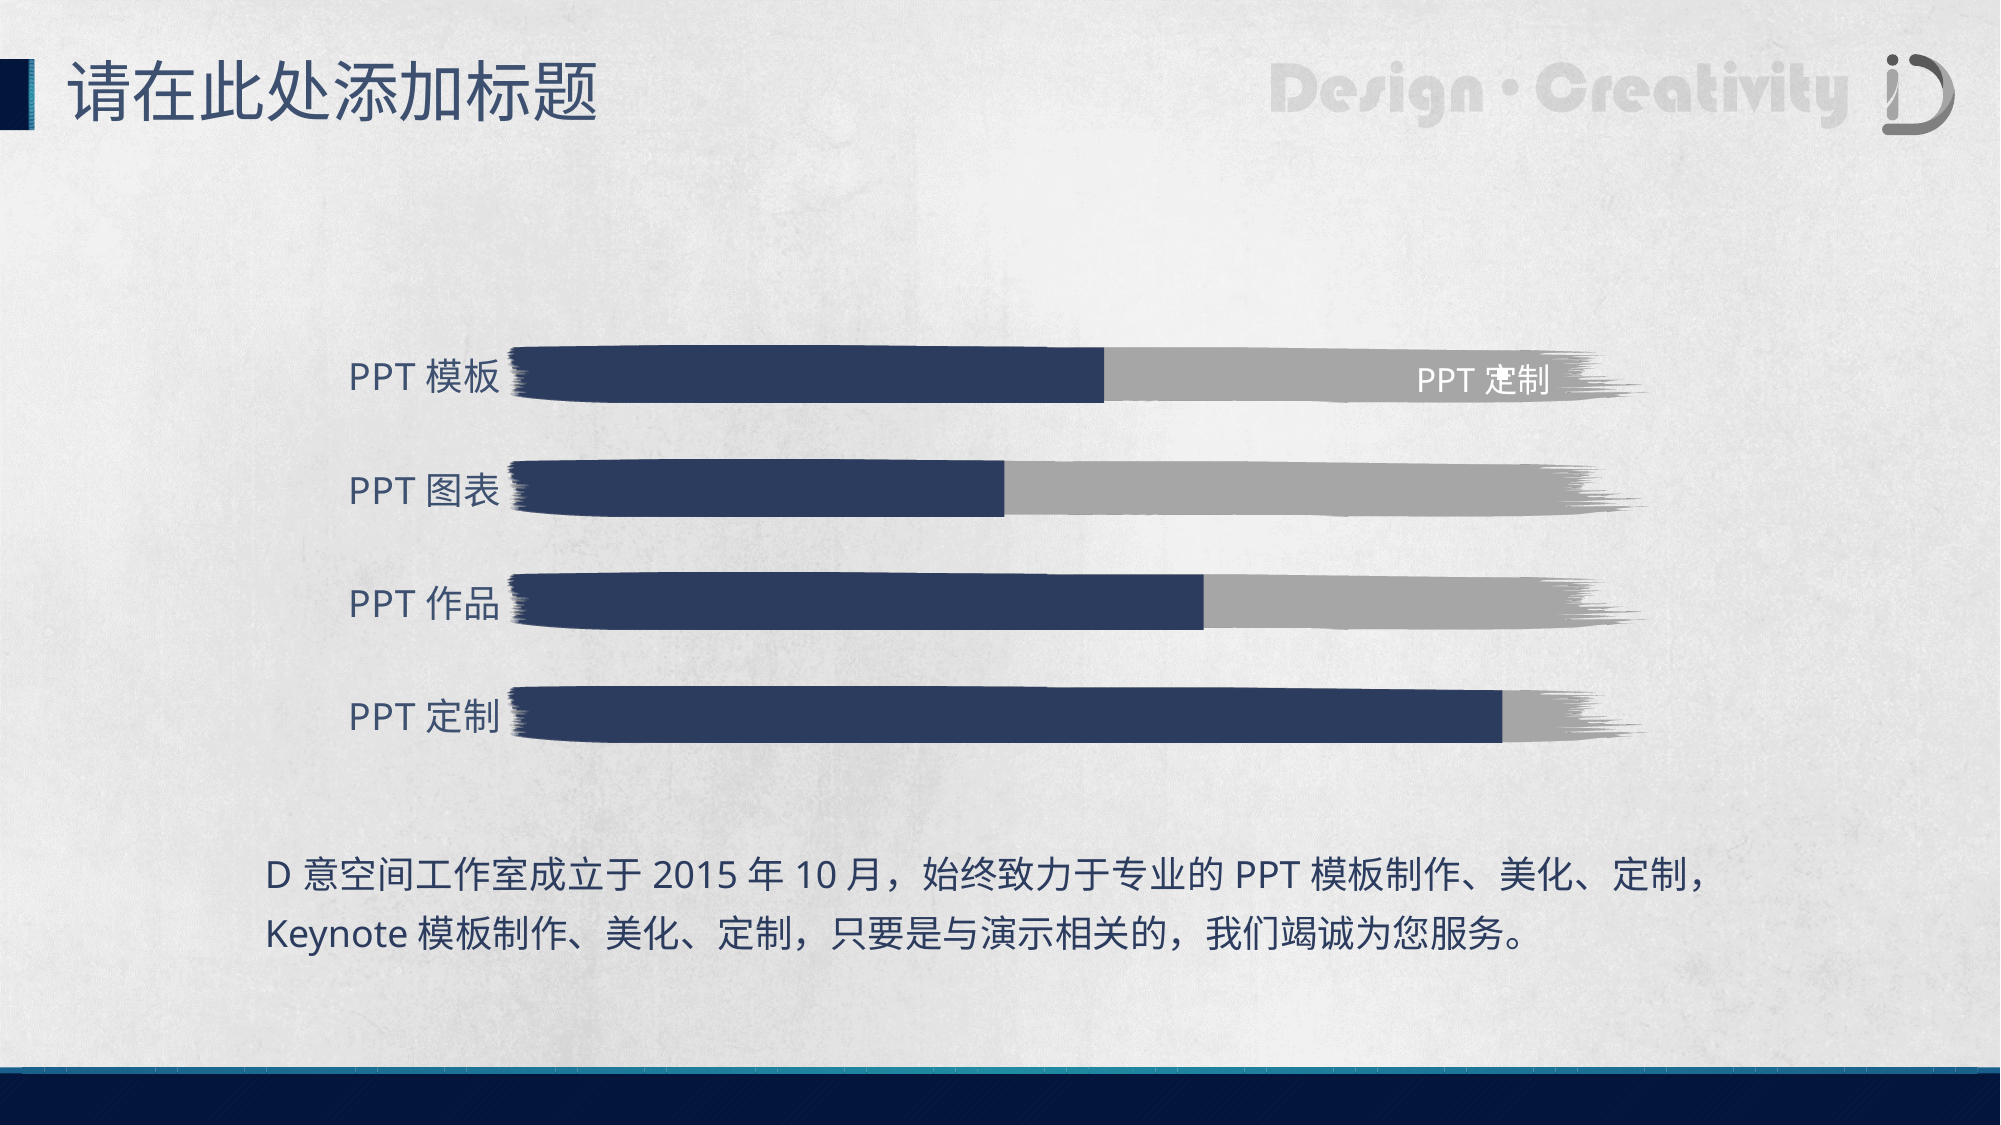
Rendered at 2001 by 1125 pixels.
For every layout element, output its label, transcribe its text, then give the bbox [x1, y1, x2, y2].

chart [320, 250, 1679, 782]
list 请在此处添加标题 [50, 52, 1106, 138]
text_box D意空间工作室成立于2015年10月，始终致力于专业的PPT模板制作、美化、定制，Keynote模板制作、美化、定制，只要是与演示相关的，我们竭诚为您服务。 [250, 830, 1750, 962]
